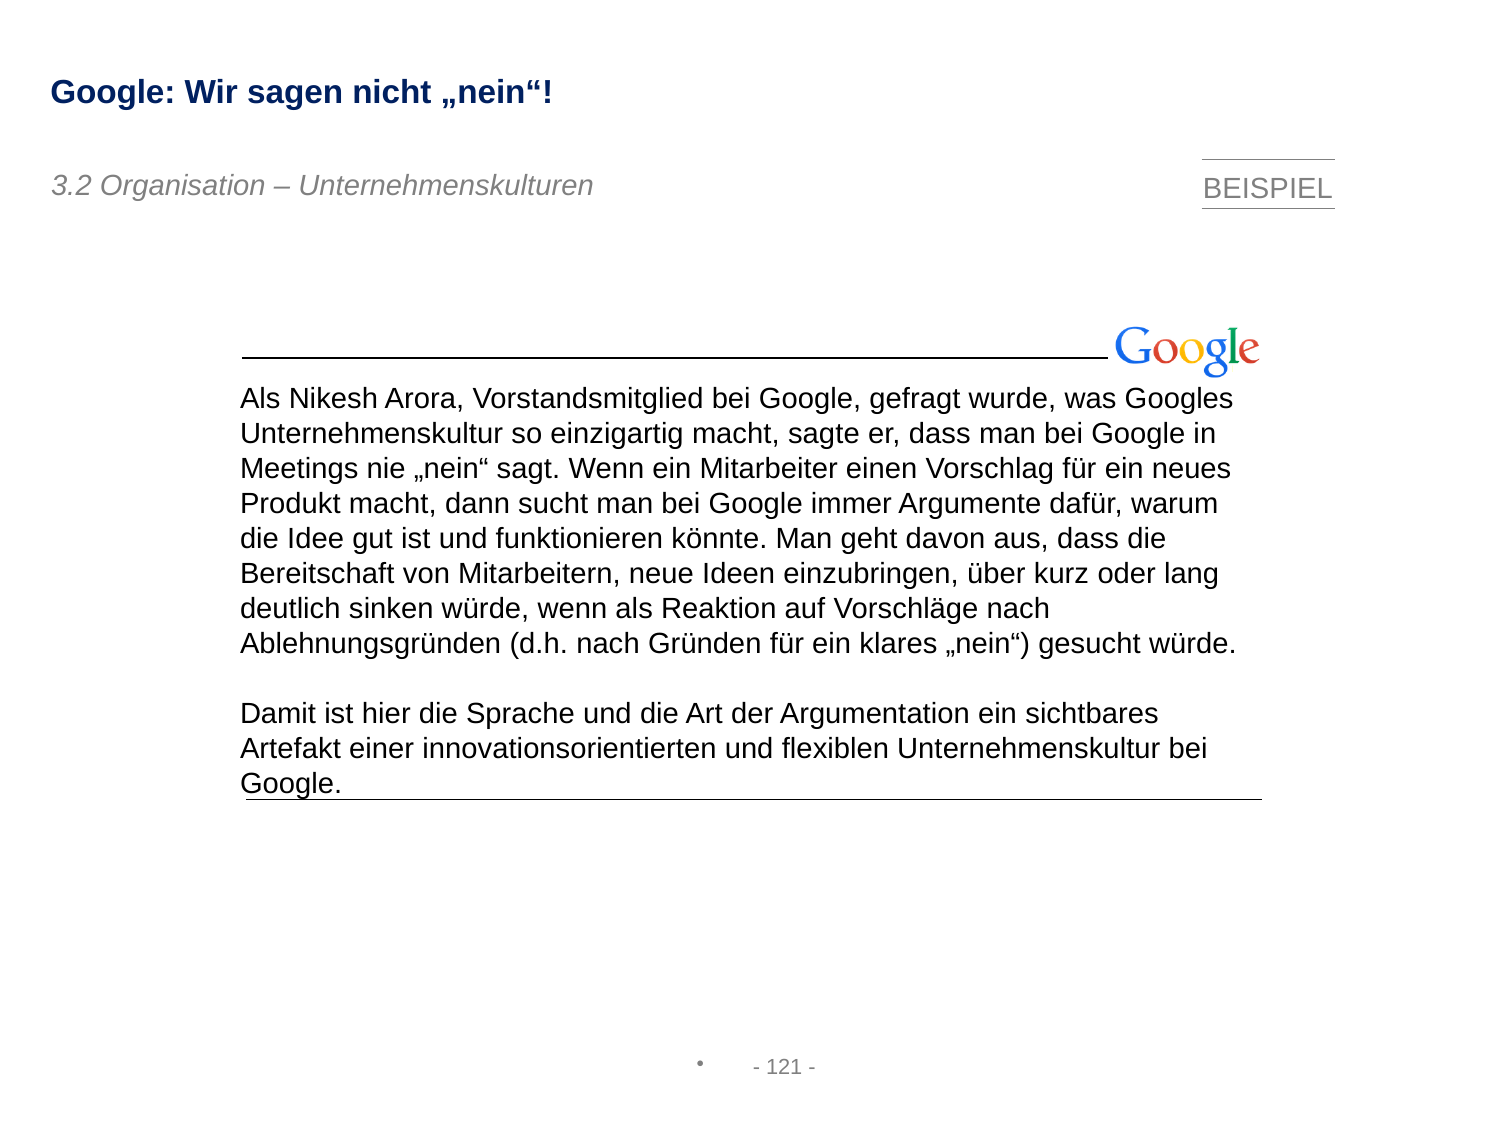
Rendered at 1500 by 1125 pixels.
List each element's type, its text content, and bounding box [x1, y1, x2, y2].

text_box BEISPIEL [1188, 161, 1349, 212]
text_box 3.2 Organisation – Unternehmenskulturen [36, 159, 610, 209]
text_box Google: Wir sagen nicht „nein“! [35, 63, 1433, 118]
slide_number - 121 - [599, 1045, 913, 1093]
text_box Als Nikesh Arora, Vorstandsmitglied bei Google, gefragt wurde, was Googles Unternehmenskultur so einzigartig macht, sagte er, dass man bei Google in Meetings nie „nein“ sagt. Wenn ein Mitarbeiter einen Vorschlag für ein neues Produkt macht, dann sucht man bei Google immer Argumente dafür, warum die Idee gut ist und funktionieren könnte. Man geht davon aus, dass die Bereitschaft von Mitarbeitern, neue Ideen einzubringen, über kurz oder lang deutlich sinken würde, wenn als Reaktion auf Vorschläge nach Ablehnungsgründen (d.h. nach Gründen für ein klares „nein“) gesucht würde. Damit ist hier die Sprache und die Art der Argumentation ein sichtbares Artefakt einer innovationsorientierten und flexiblen Unternehmenskultur bei Google. [225, 372, 1278, 807]
picture [1108, 323, 1263, 380]
